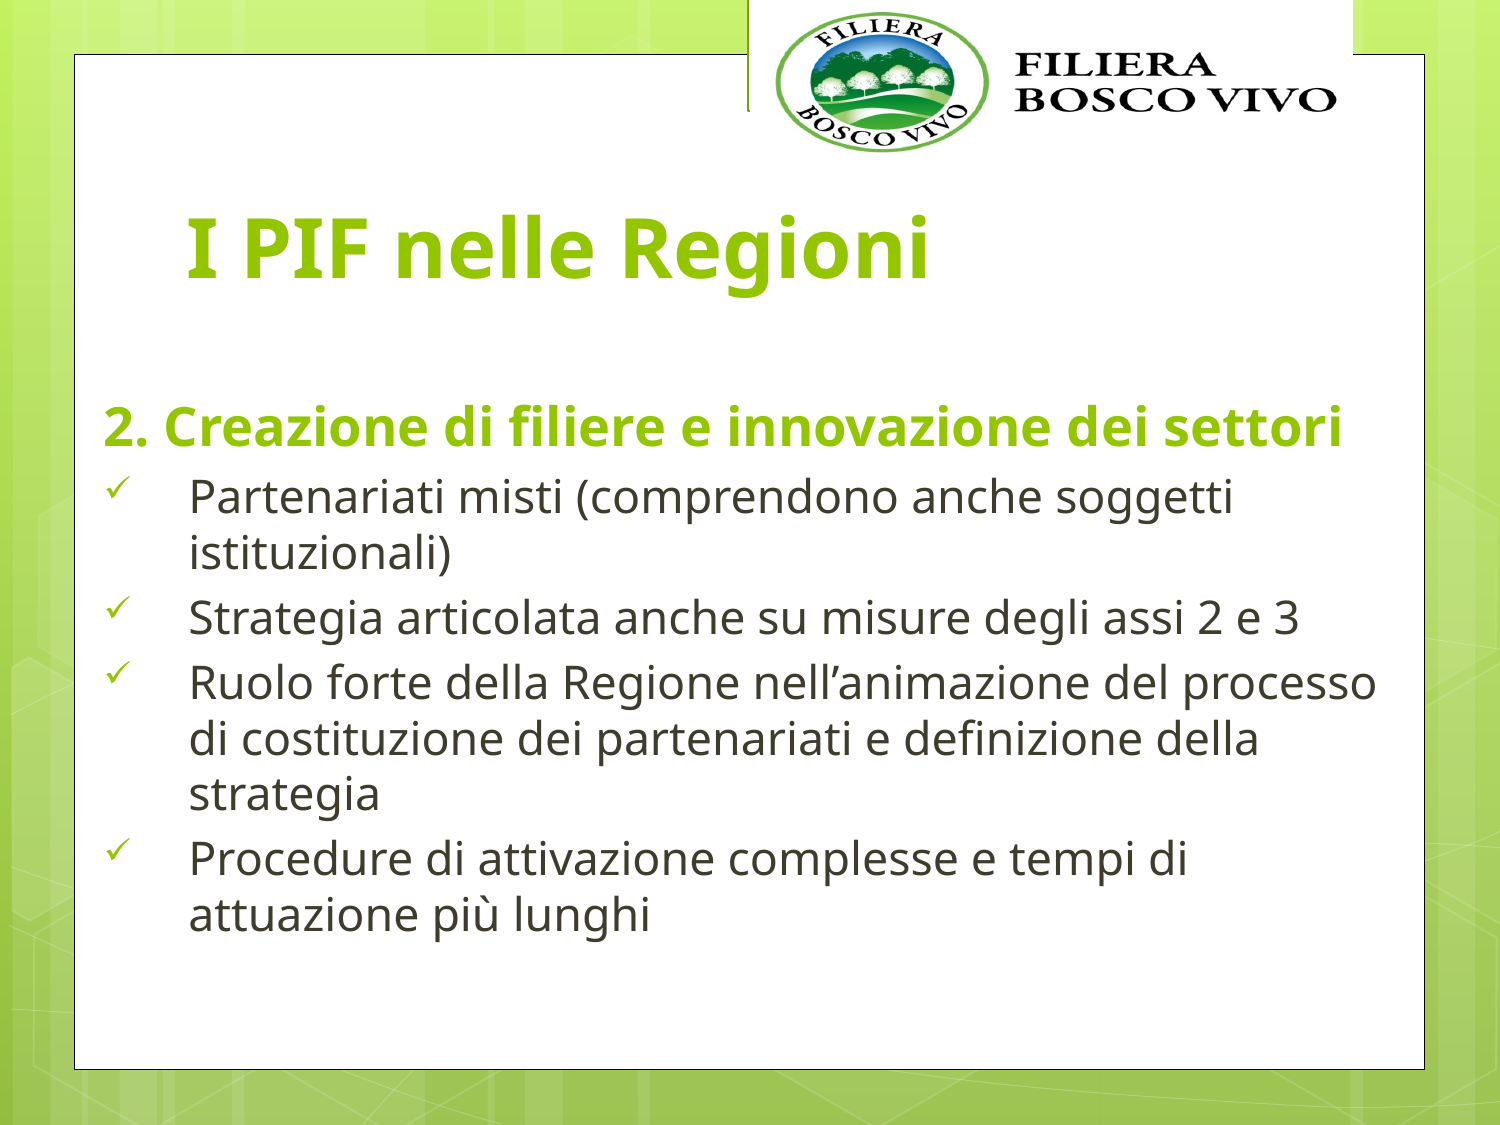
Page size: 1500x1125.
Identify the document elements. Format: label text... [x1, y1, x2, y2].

title I PIF nelle Regioni [171, 168, 1324, 303]
picture [749, 0, 1353, 162]
list 2. Creazione di filiere e innovazione dei settori Partenariati misti (comprendono anche soggetti istituzionali) Strategia articolata anche su misure degli assi 2 e 3 Ruolo forte della Regione nell’animazione del processo di costituzione dei partenariati e definizione della strategia Procedure di attivazione complesse e tempi di attuazione più lunghi [88, 385, 1400, 1035]
